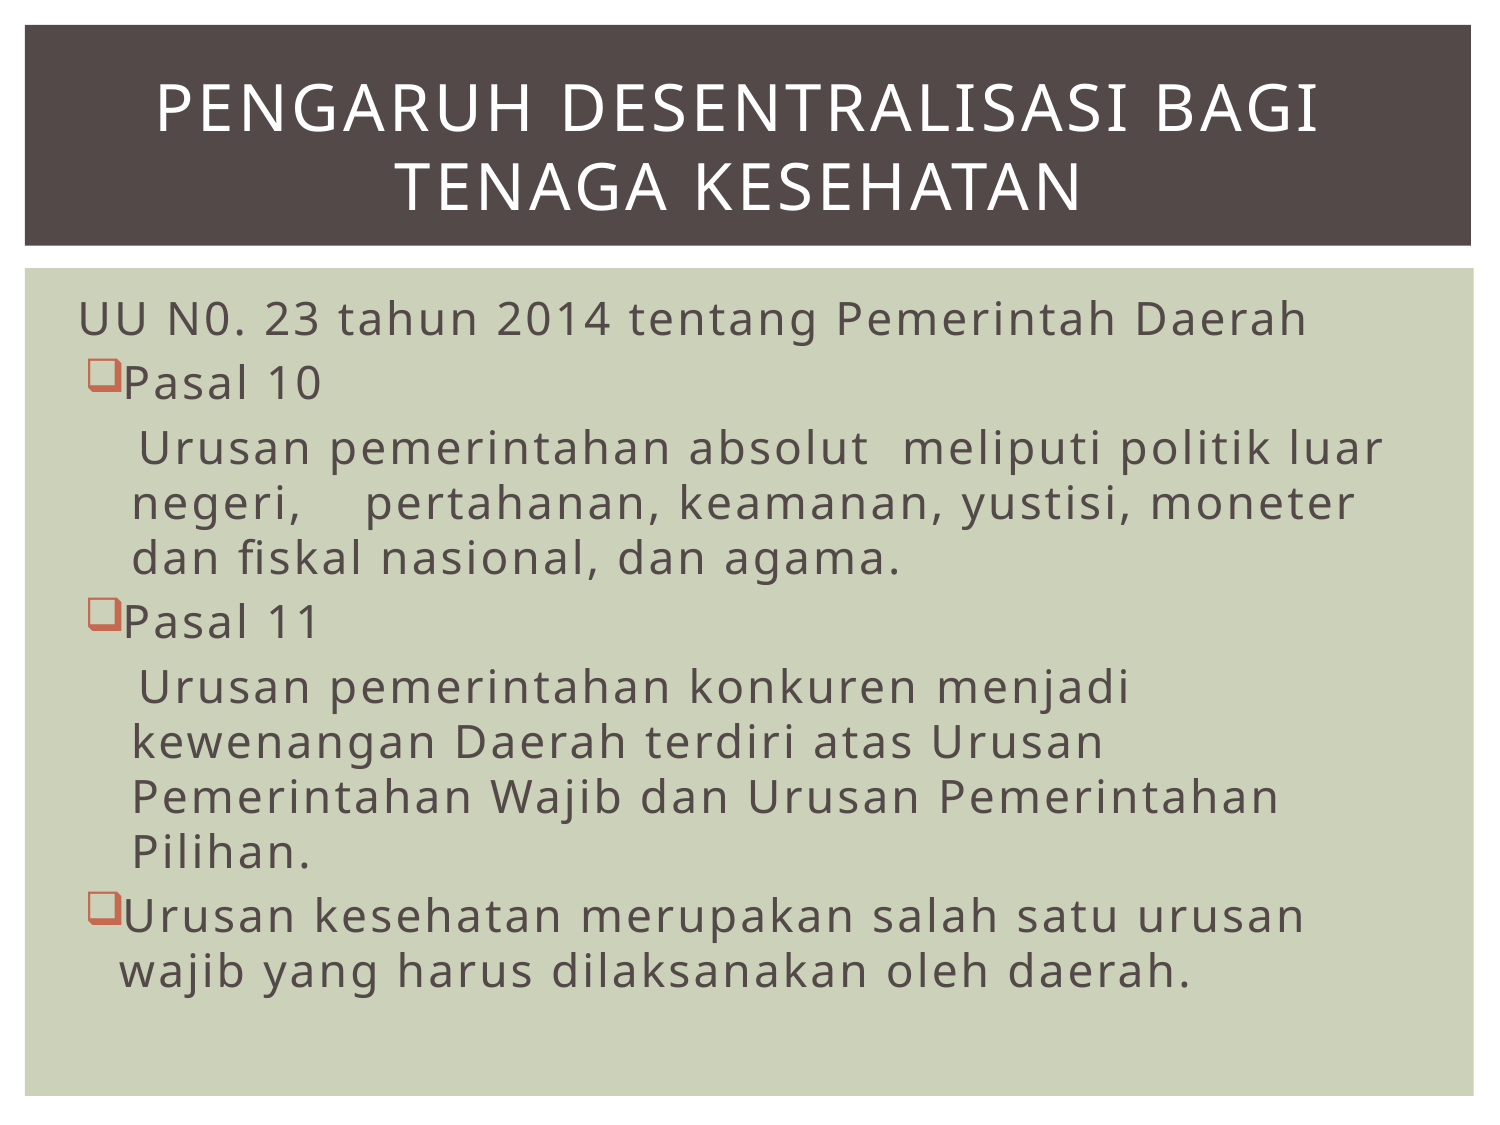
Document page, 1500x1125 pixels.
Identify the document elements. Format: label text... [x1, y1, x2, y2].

title Pengaruh Desentralisasi Bagi Tenaga Kesehatan [62, 58, 1438, 232]
list UU N0. 23 tahun 2014 tentang Pemerintah Daerah Pasal 10 Urusan pemerintahan absolut meliputi politik luar negeri, pertahanan, keamanan, yustisi, moneter dan fiskal nasional, dan agama. Pasal 11 Urusan pemerintahan konkuren menjadi kewenangan Daerah terdiri atas Urusan Pemerintahan Wajib dan Urusan Pemerintahan Pilihan. Urusan kesehatan merupakan salah satu urusan wajib yang harus dilaksanakan oleh daerah. [62, 281, 1442, 1005]
